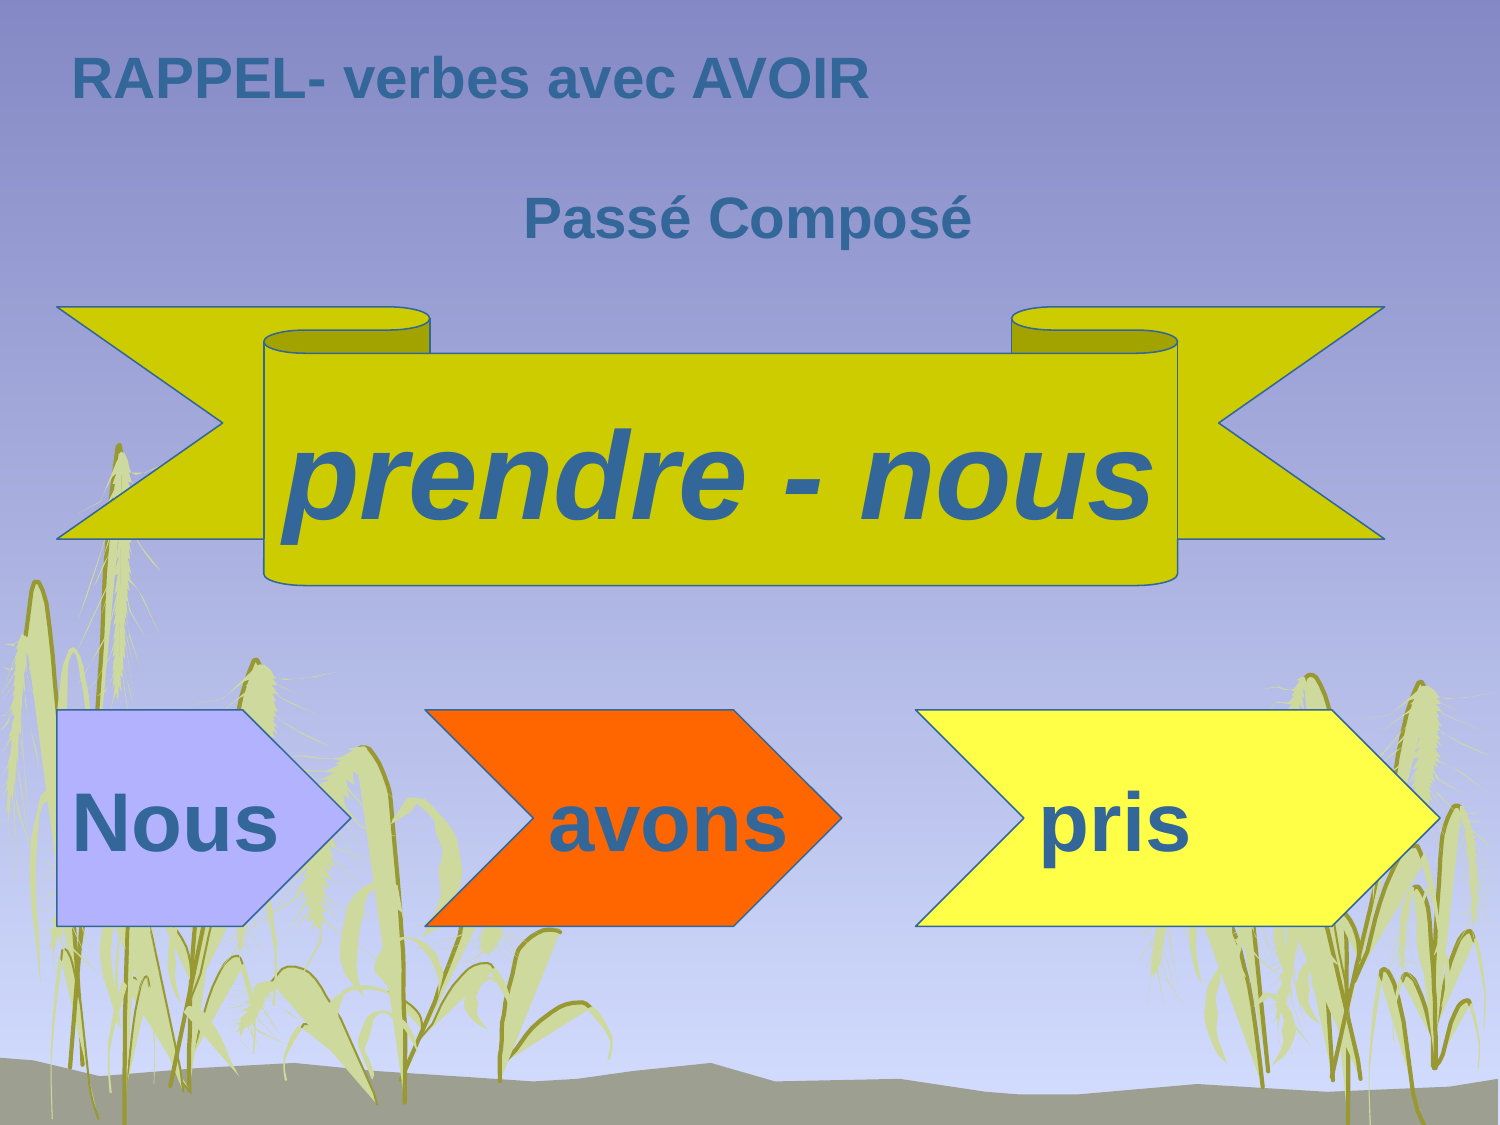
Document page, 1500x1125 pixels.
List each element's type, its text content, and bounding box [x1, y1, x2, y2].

text_box Nous [56, 709, 351, 927]
text_box pris [915, 709, 1441, 927]
text_box avons [425, 709, 842, 927]
text_box RAPPEL- verbes avec AVOIR Passé Composé [56, 33, 1441, 328]
text_box prendre - nous [56, 306, 1385, 586]
